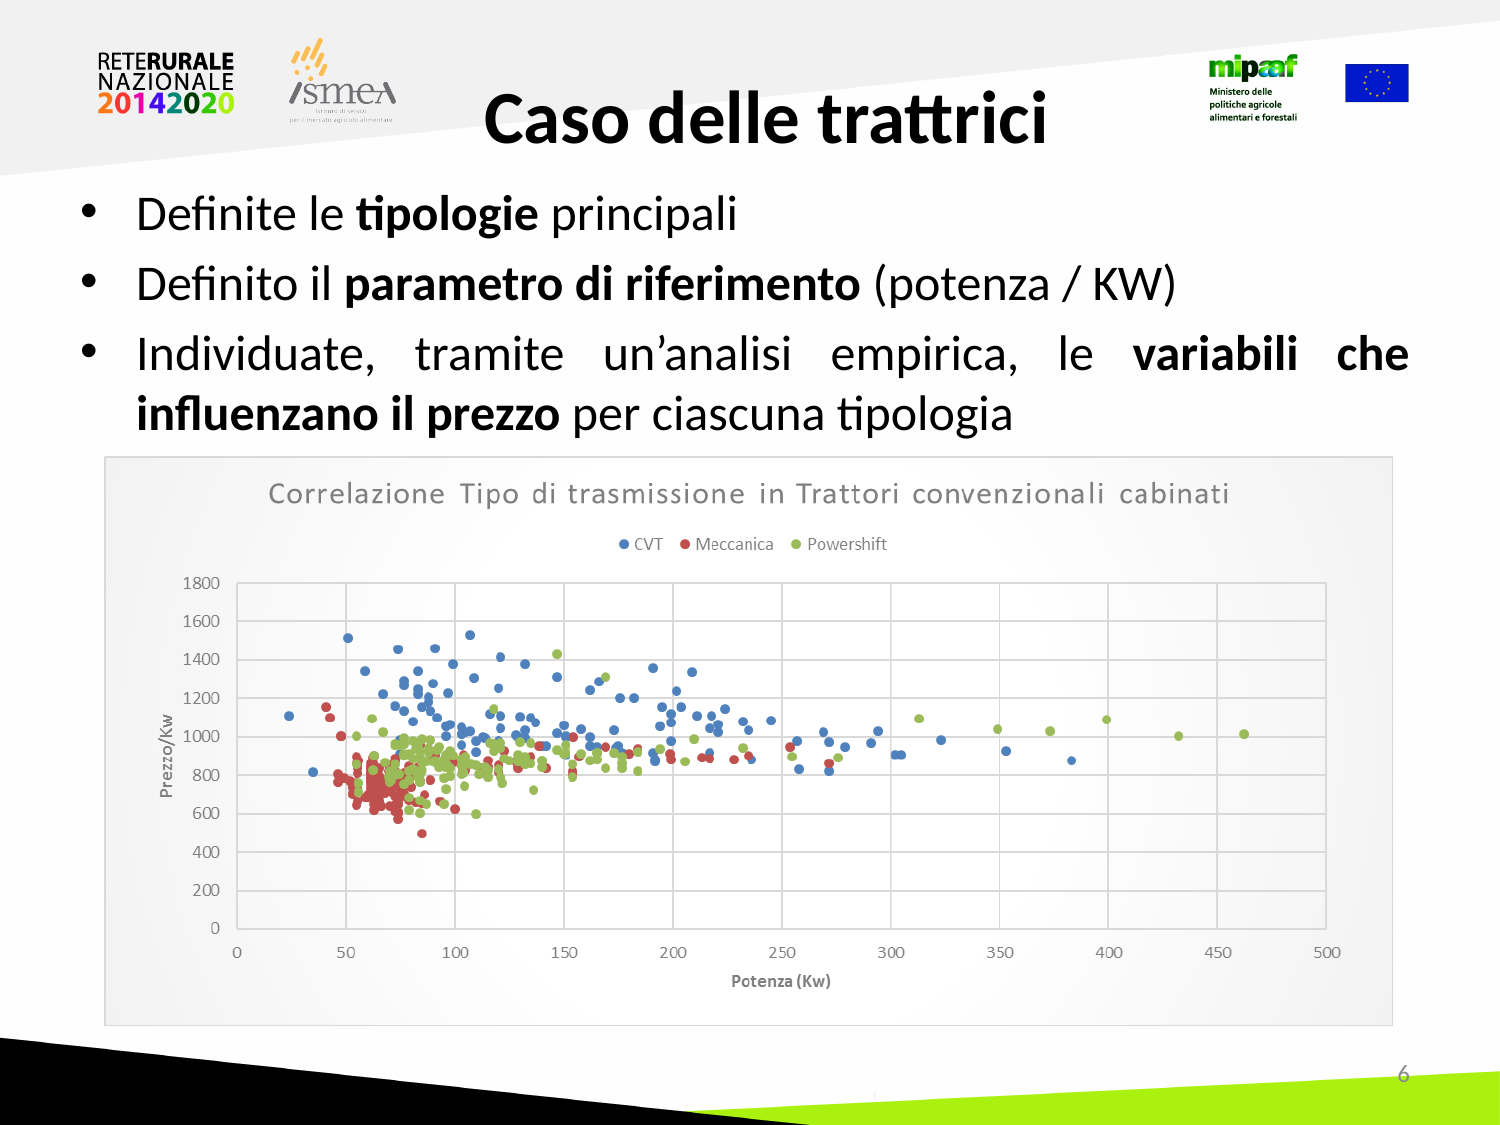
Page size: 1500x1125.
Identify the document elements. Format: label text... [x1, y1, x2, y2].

title Caso delle trattrici [100, 30, 1451, 197]
slide_number 6 [1074, 1042, 1425, 1103]
list Definite le tipologie principali Definito il parametro di riferimento (potenza / KW) Individuate, tramite un’analisi empirica, le variabili che influenzano il prezzo per ciascuna tipologia [64, 172, 1425, 1059]
picture [0, 0, 1500, 1125]
